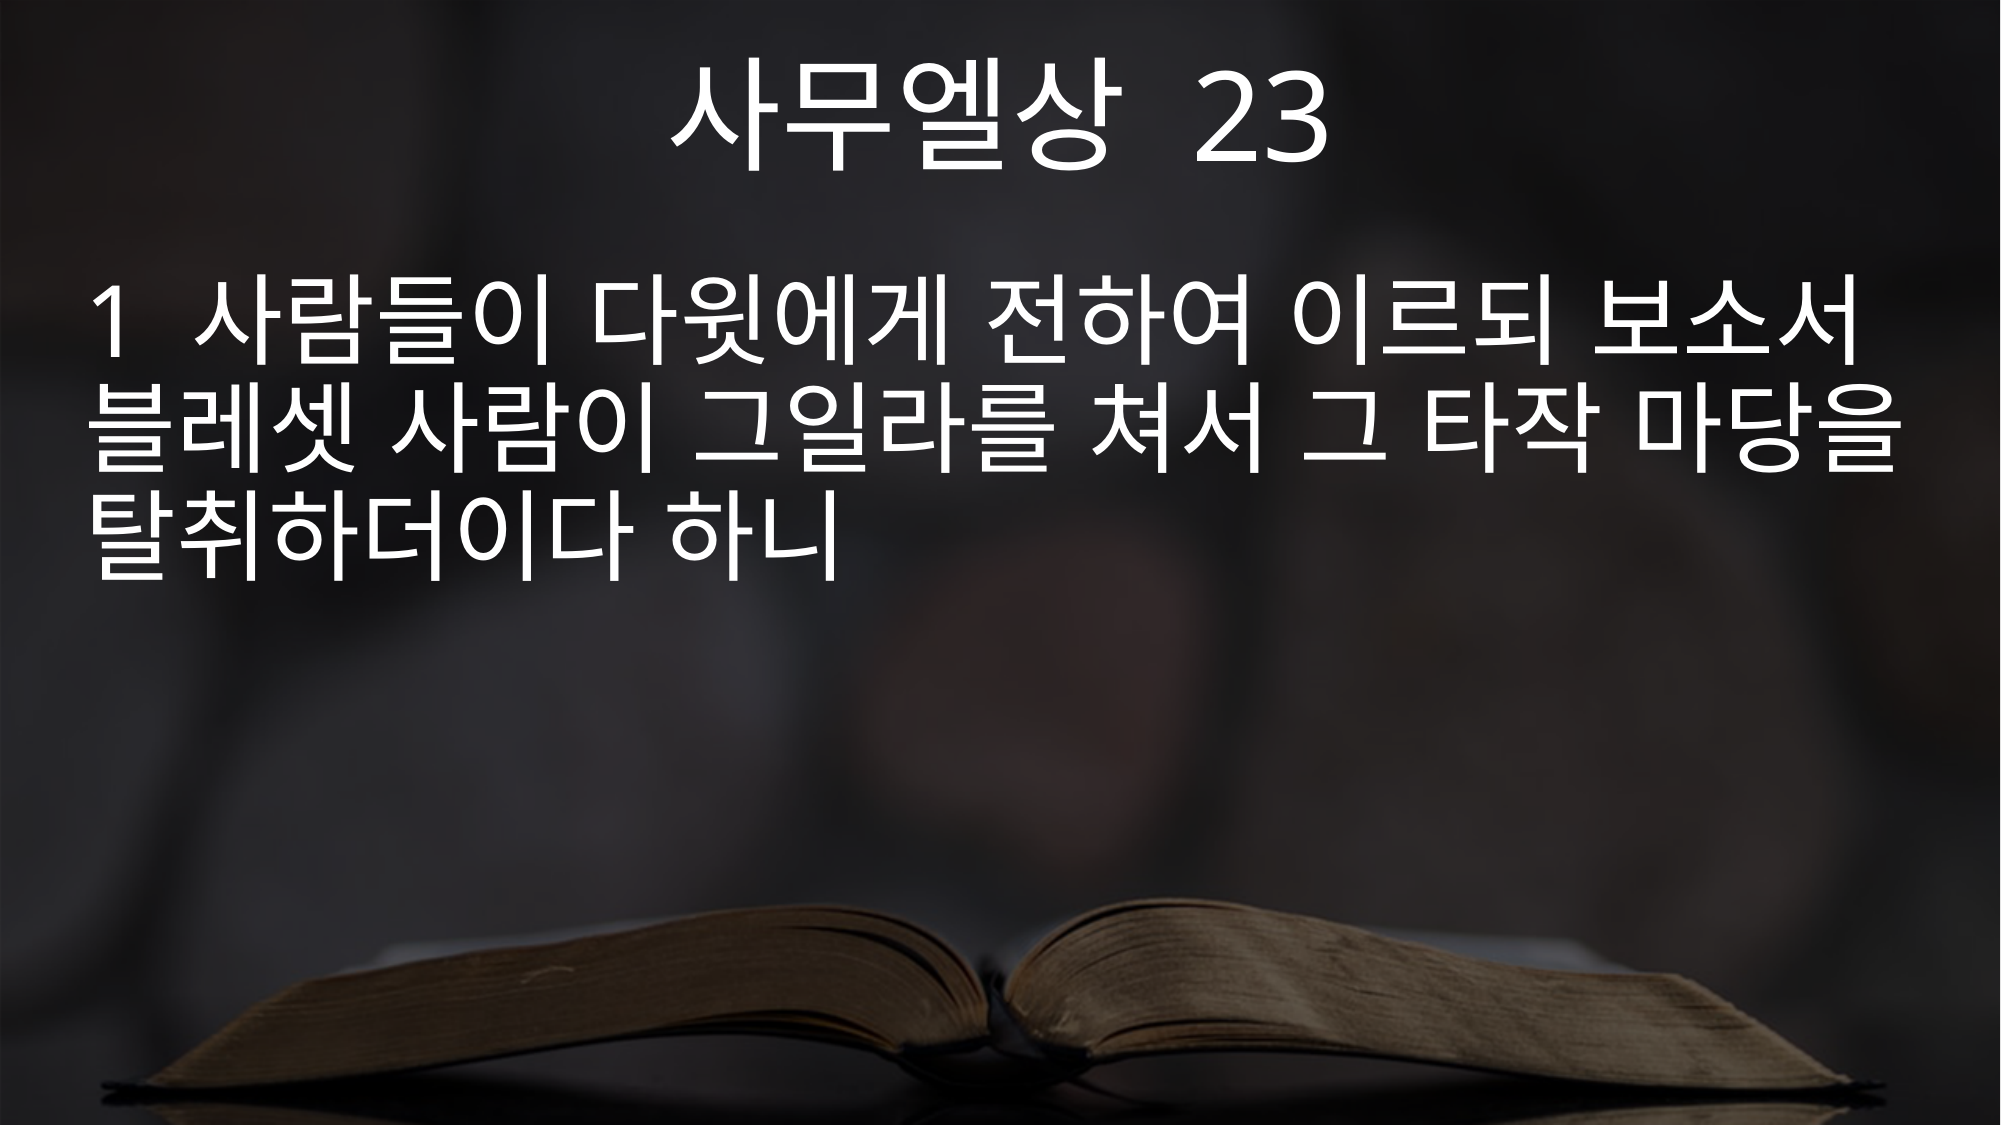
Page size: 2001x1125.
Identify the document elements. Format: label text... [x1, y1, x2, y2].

footer 사무엘상 23 [0, 32, 2000, 192]
picture [0, 0, 2001, 1125]
list 1 사람들이 다윗에게 전하여 이르되 보소서 블레셋 사람이 그일라를 쳐서 그 타작 마당을 탈취하더이다 하니 [69, 263, 1953, 423]
